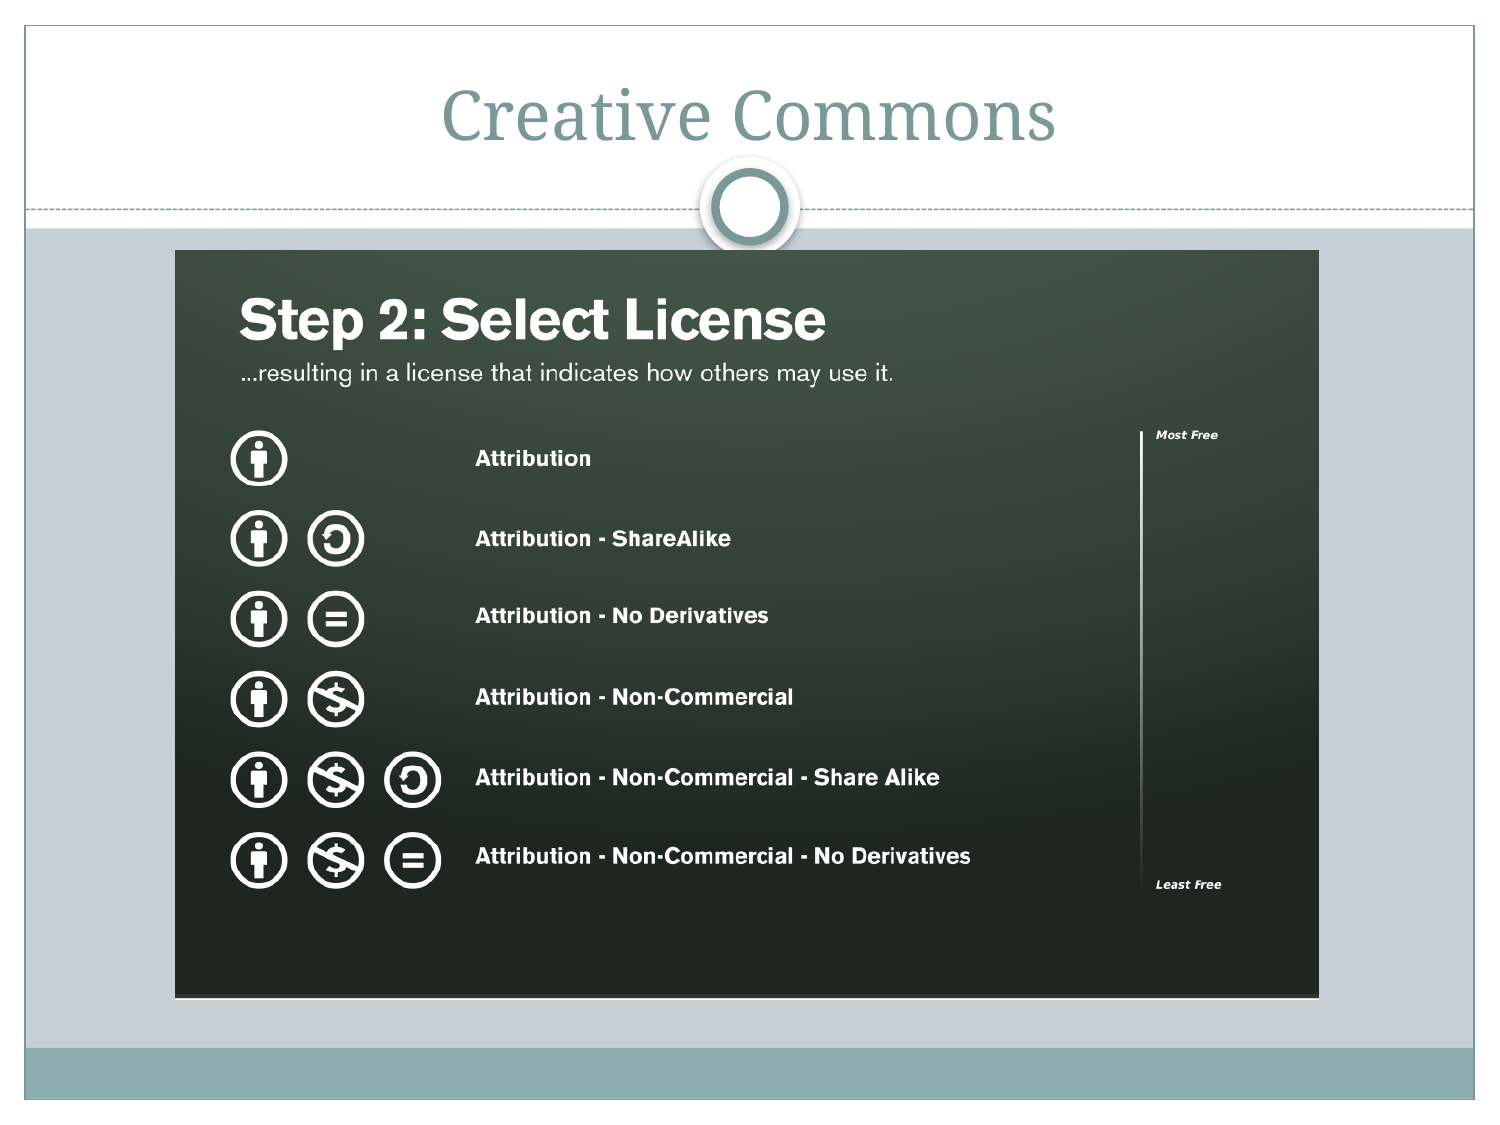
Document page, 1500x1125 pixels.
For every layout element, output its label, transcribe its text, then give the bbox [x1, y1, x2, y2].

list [174, 250, 1320, 1001]
title Creative Commons [49, 37, 1450, 162]
